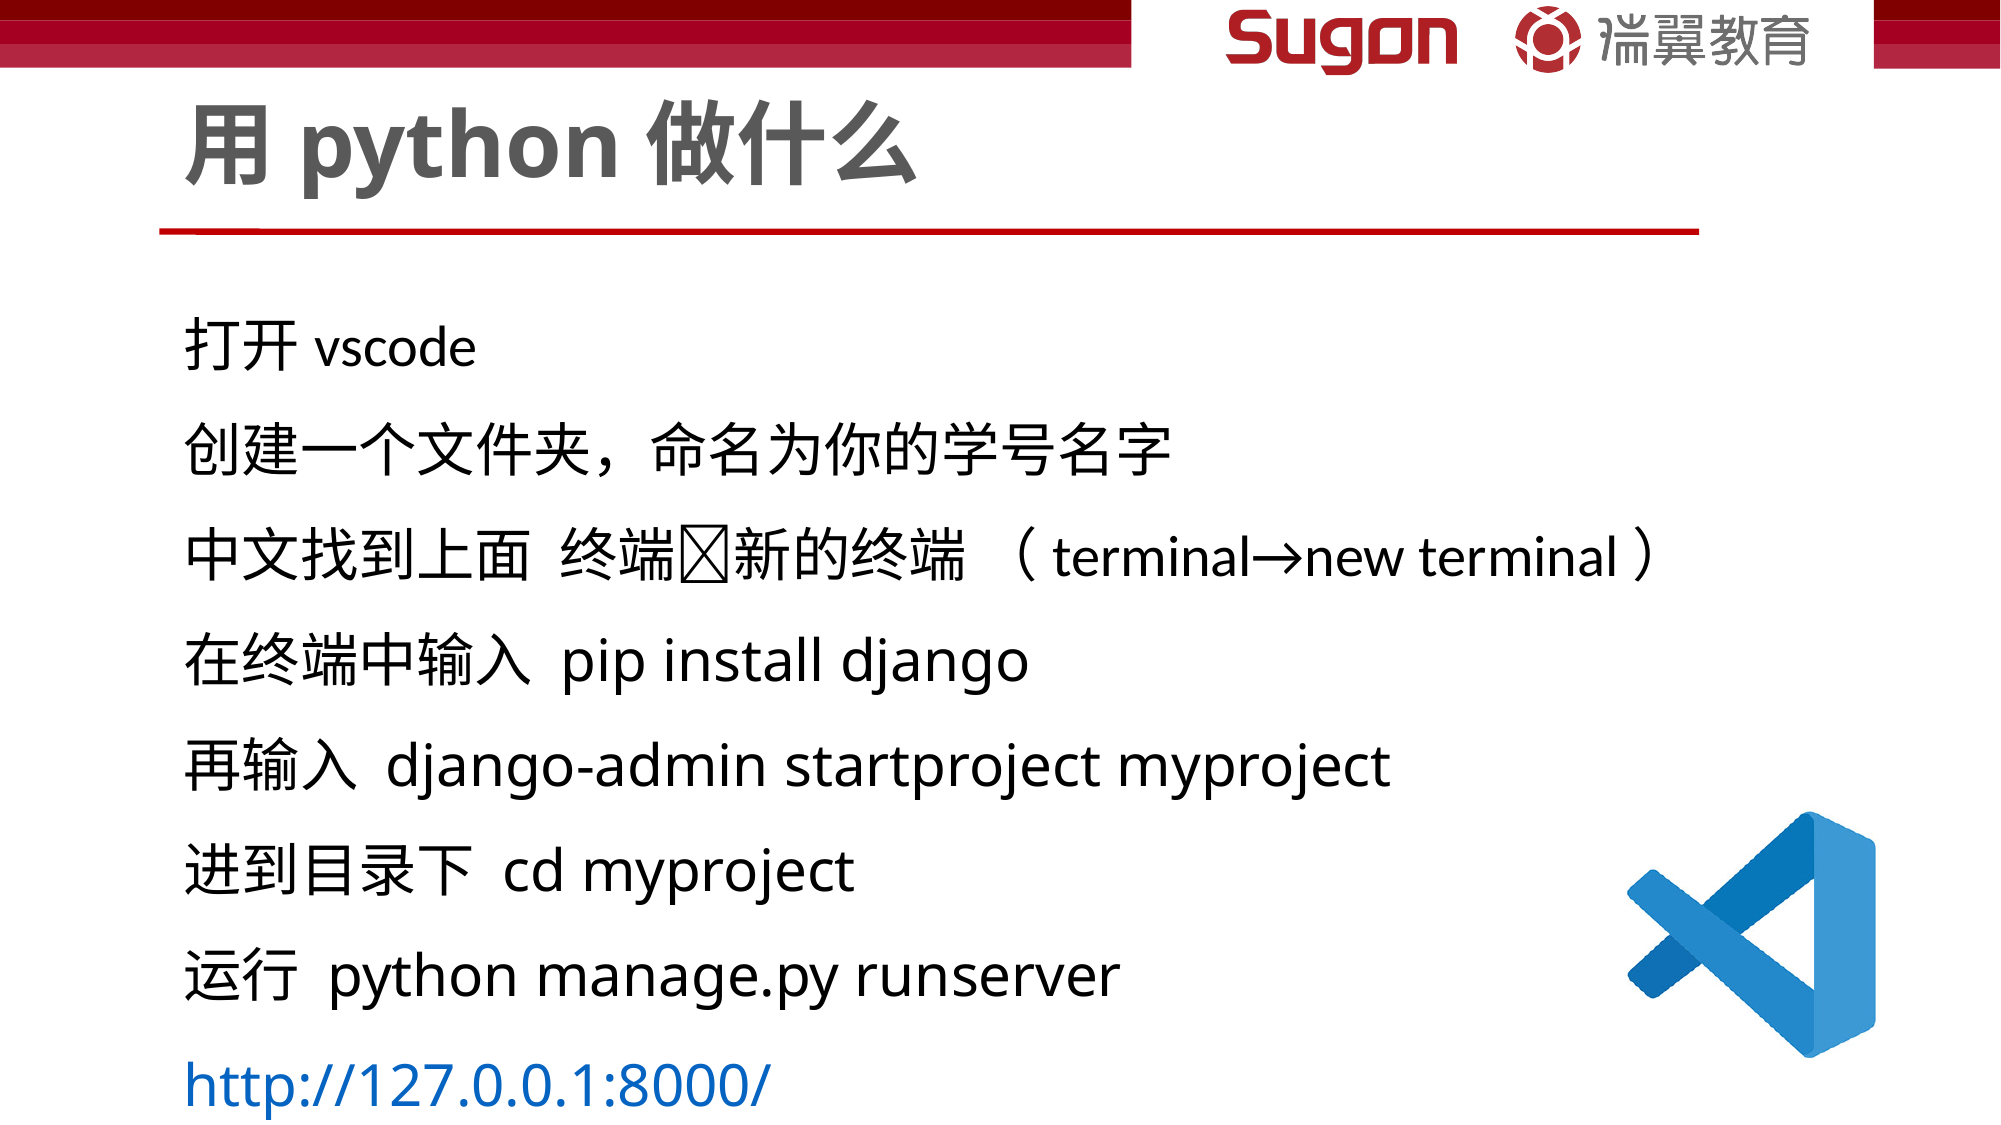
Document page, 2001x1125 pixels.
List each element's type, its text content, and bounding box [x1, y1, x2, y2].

picture [1500, 752, 2000, 1114]
picture [1515, 6, 1809, 73]
picture [1194, 0, 1484, 91]
title 用python做什么 [169, 91, 1895, 214]
text_box 打开vscode 创建一个文件夹，命名为你的学号名字 中文找到上面 终端新的终端 （terminal→new terminal） 在终端中输入 pip install django 再输入 django-admin startproject myproject 进到目录下 cd myproject 运行 python manage.py runserver http://127.0.0.1:8000/ [169, 266, 1728, 1125]
